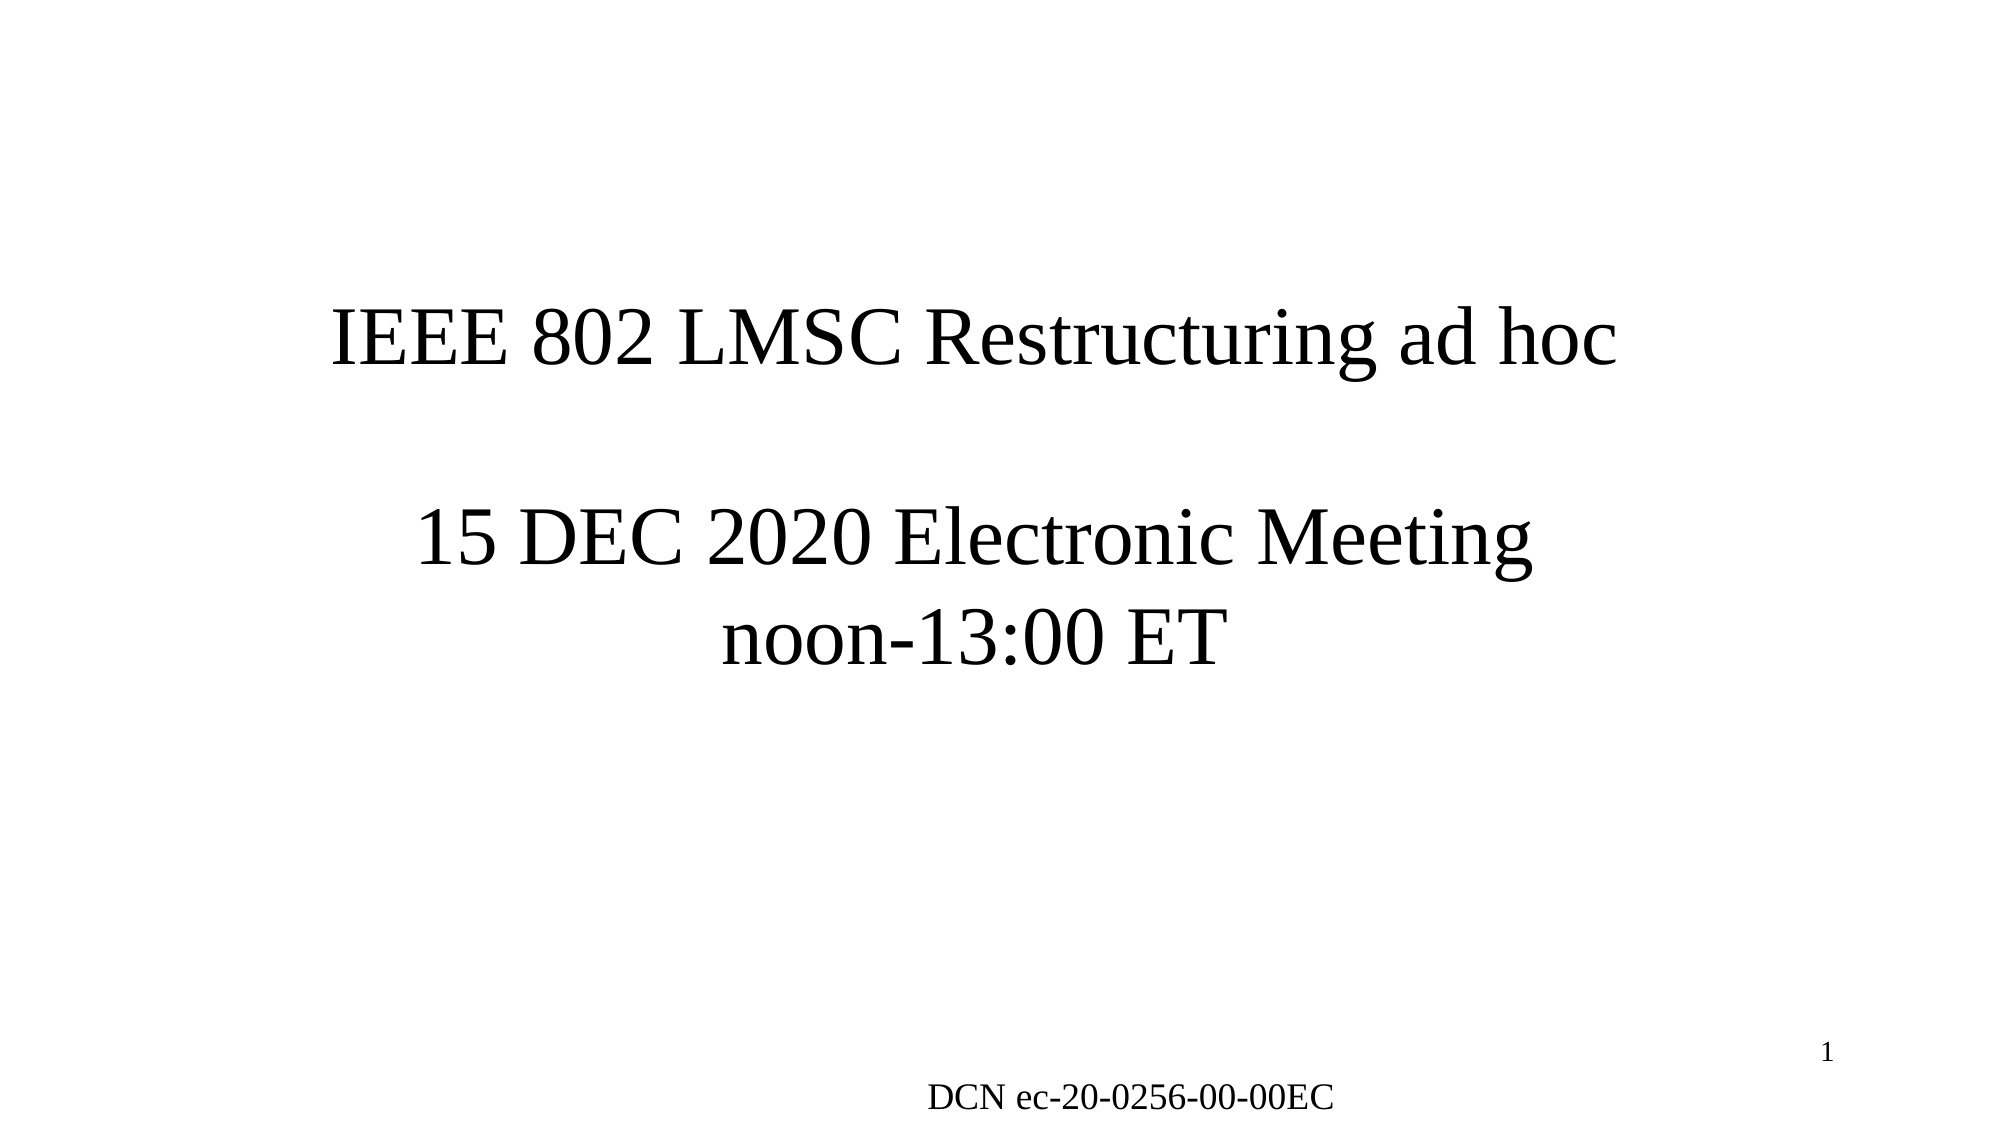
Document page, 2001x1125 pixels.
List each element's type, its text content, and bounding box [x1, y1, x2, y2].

text_box DCN ec-20-0256-00-00EC [912, 1064, 1780, 1125]
title IEEE 802 LMSC Restructuring ad hoc 15 DEC 2020 Electronic Meeting noon-13:00 ET [274, 224, 1676, 938]
slide_number 1 [1433, 1024, 1851, 1101]
